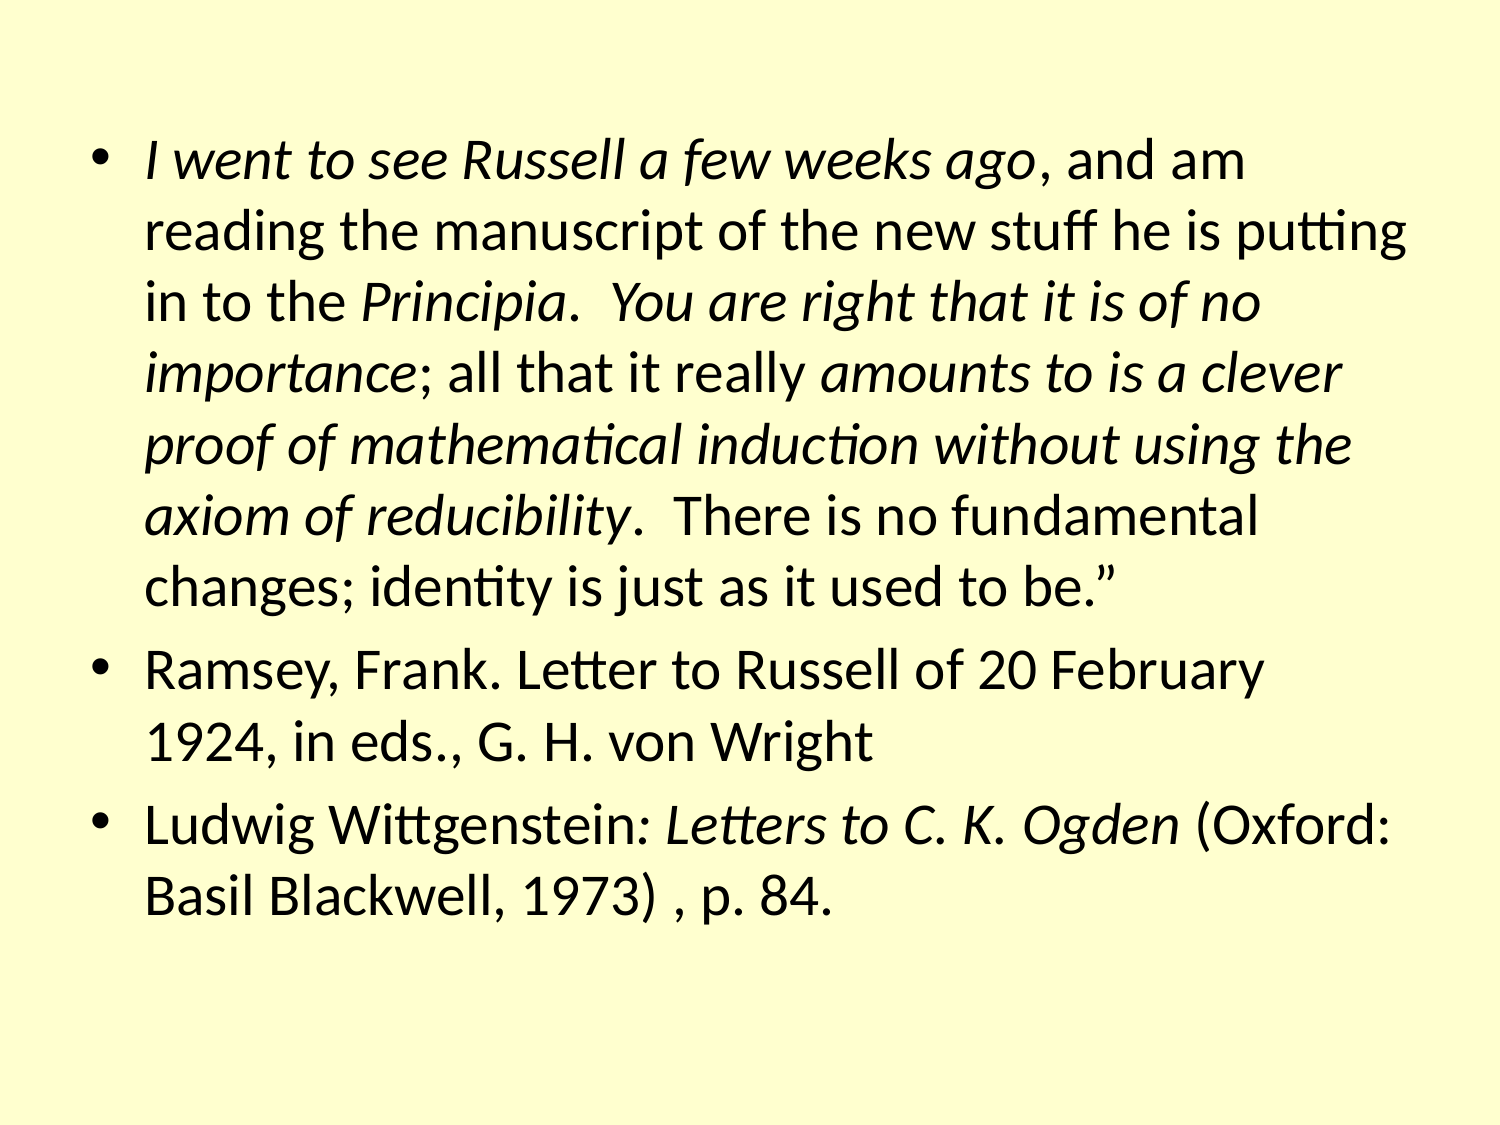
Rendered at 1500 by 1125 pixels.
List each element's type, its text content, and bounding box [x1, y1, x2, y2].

list I went to see Russell a few weeks ago, and am reading the manuscript of the new stuff he is putting in to the Principia. You are right that it is of no importance; all that it really amounts to is a clever proof of mathematical induction without using the axiom of reducibility. There is no fundamental changes; identity is just as it used to be.” Ramsey, Frank. Letter to Russell of 20 February 1924, in eds., G. H. von Wright Ludwig Wittgenstein: Letters to C. K. Ogden (Oxford: Basil Blackwell, 1973) , p. 84. [75, 112, 1425, 1005]
